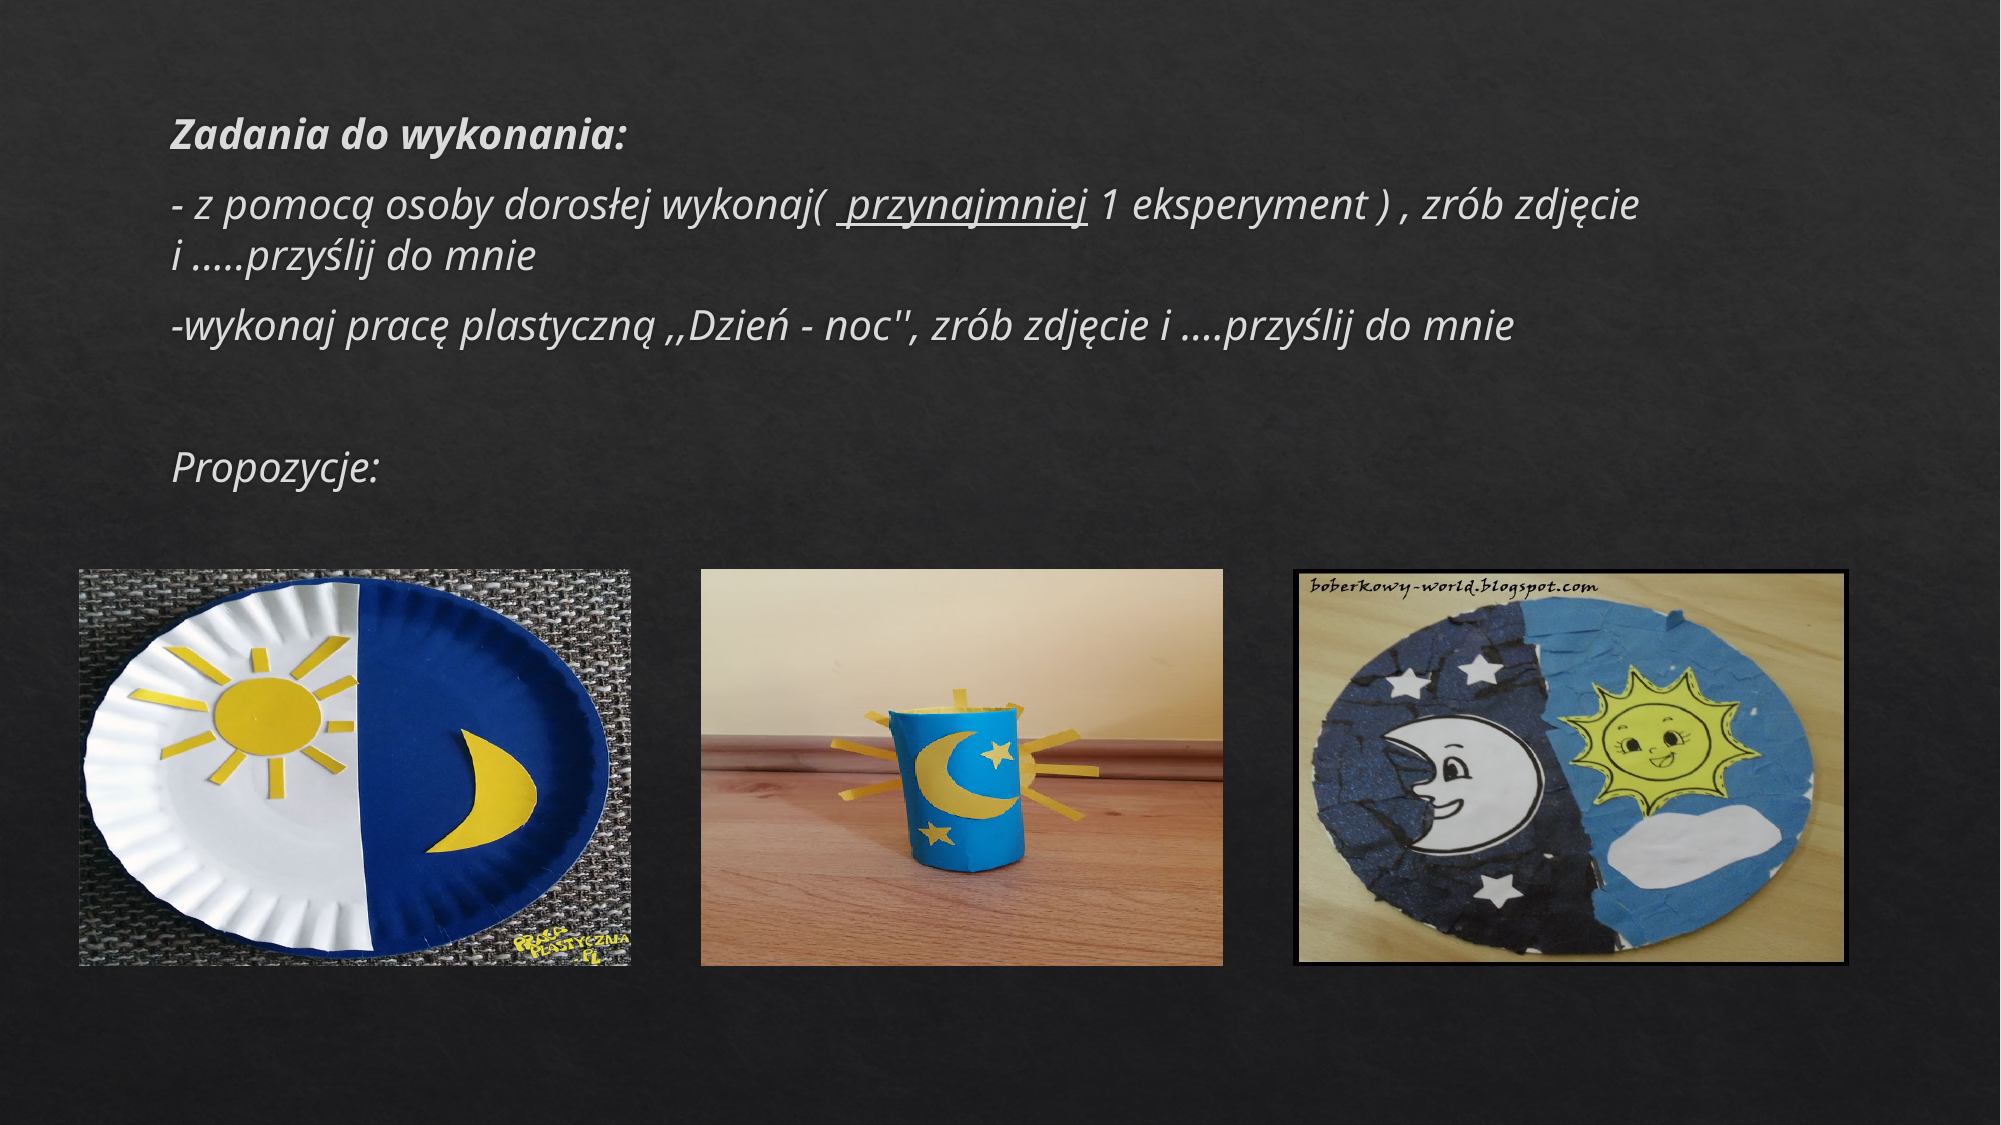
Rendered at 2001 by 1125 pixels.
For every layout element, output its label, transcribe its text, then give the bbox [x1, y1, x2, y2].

picture [1292, 568, 1849, 966]
picture [79, 568, 631, 966]
picture [700, 568, 1223, 966]
list Zadania do wykonania: - z pomocą osoby dorosłej wykonaj( przynajmniej 1 eksperyment ) , zrób zdjęcie i .....przyślij do mnie -wykonaj pracę plastyczną ,,Dzień - noc'', zrób zdjęcie i ....przyślij do mnie Propozycje: [149, 99, 1849, 950]
